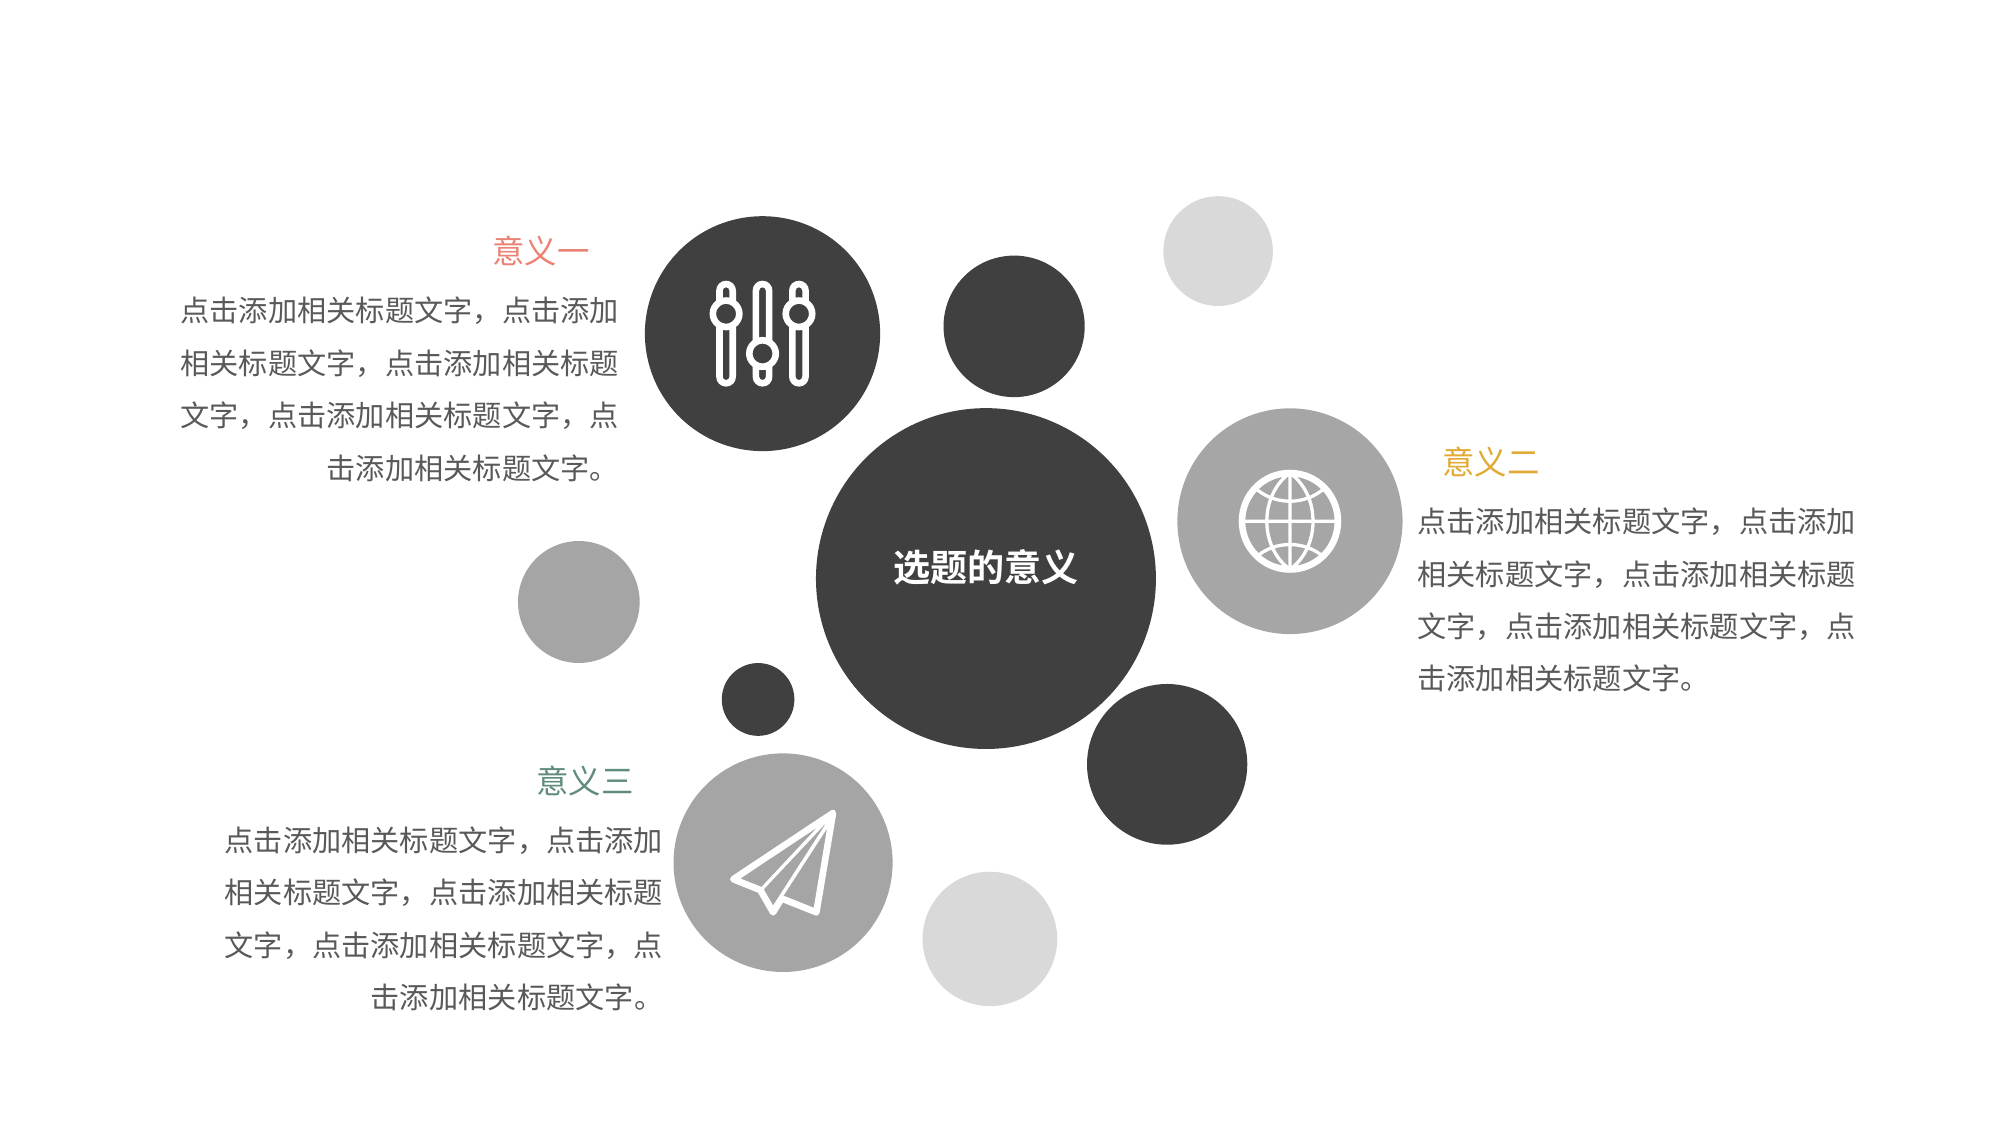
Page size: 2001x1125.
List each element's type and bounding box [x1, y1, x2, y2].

text_box [152, 196, 1884, 1025]
